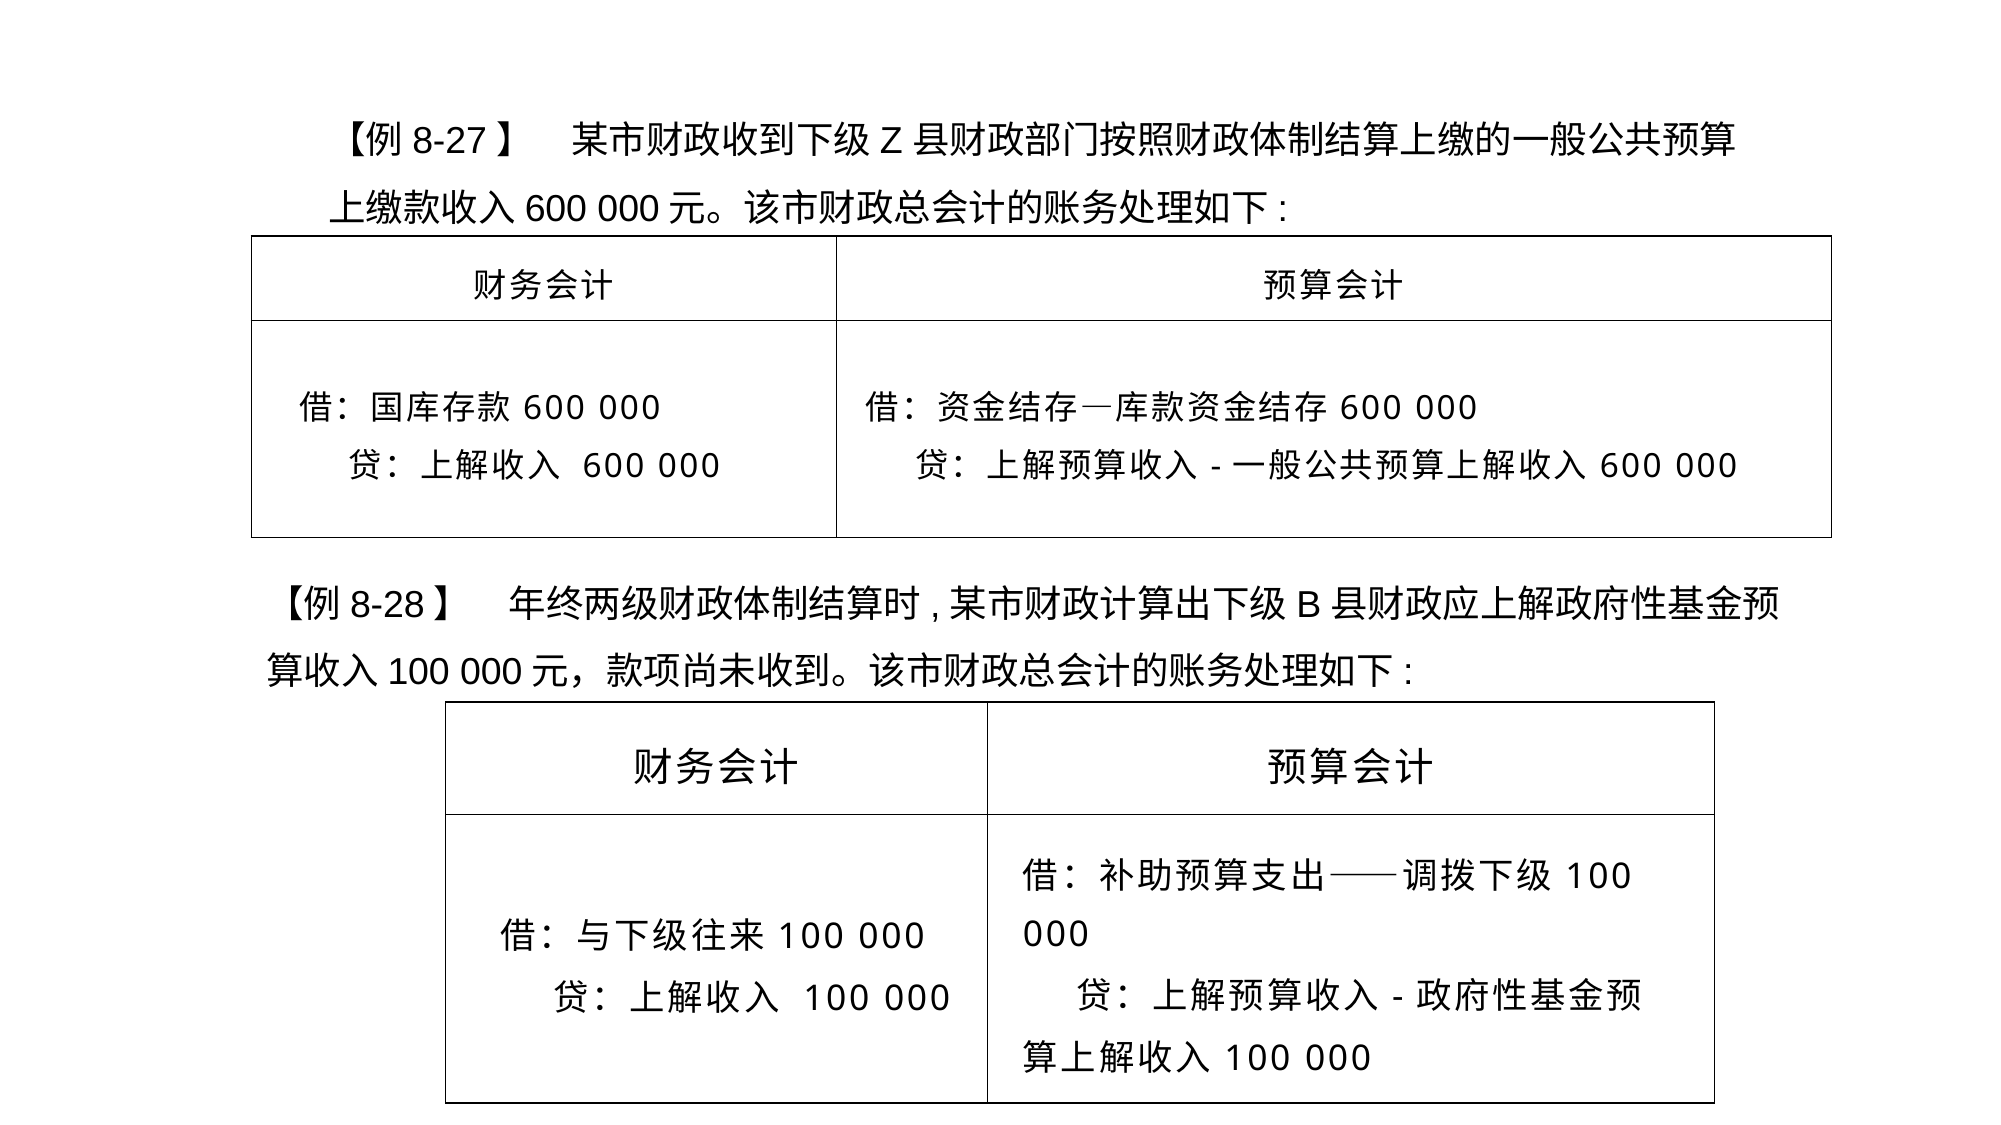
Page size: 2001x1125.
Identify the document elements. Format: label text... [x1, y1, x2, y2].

table_cell 借：国库存款600 000 贷：上解收入 600 000 [252, 321, 836, 537]
table_header 财务会计 [252, 237, 836, 320]
table_header 预算会计 [837, 237, 1831, 320]
table_header 财务会计 [446, 703, 987, 814]
text_box 【例8-27】 某市财政收到下级Z县财政部门按照财政体制结算上缴的一般公共预算上缴款收入600 000元。该市财政总会计的账务处理如下: [313, 86, 1759, 235]
table_cell 借：资金结存―库款资金结存600 000 贷：上解预算收入-一般公共预算上解收入600 000 [837, 321, 1831, 537]
table_cell 借：补助预算支出――调拨下级100 000 贷：上解预算收入-政府性基金预算上解收入100 000 [988, 815, 1714, 1102]
table_cell 借：与下级往来100 000 贷：上解收入 100 000 [446, 815, 987, 1102]
table_header 预算会计 [988, 703, 1714, 814]
text_box 【例8-28】 年终两级财政体制结算时,某市财政计算出下级B县财政应上解政府性基金预算收入100 000元，款项尚未收到。该市财政总会计的账务处理如下: [251, 549, 1832, 762]
